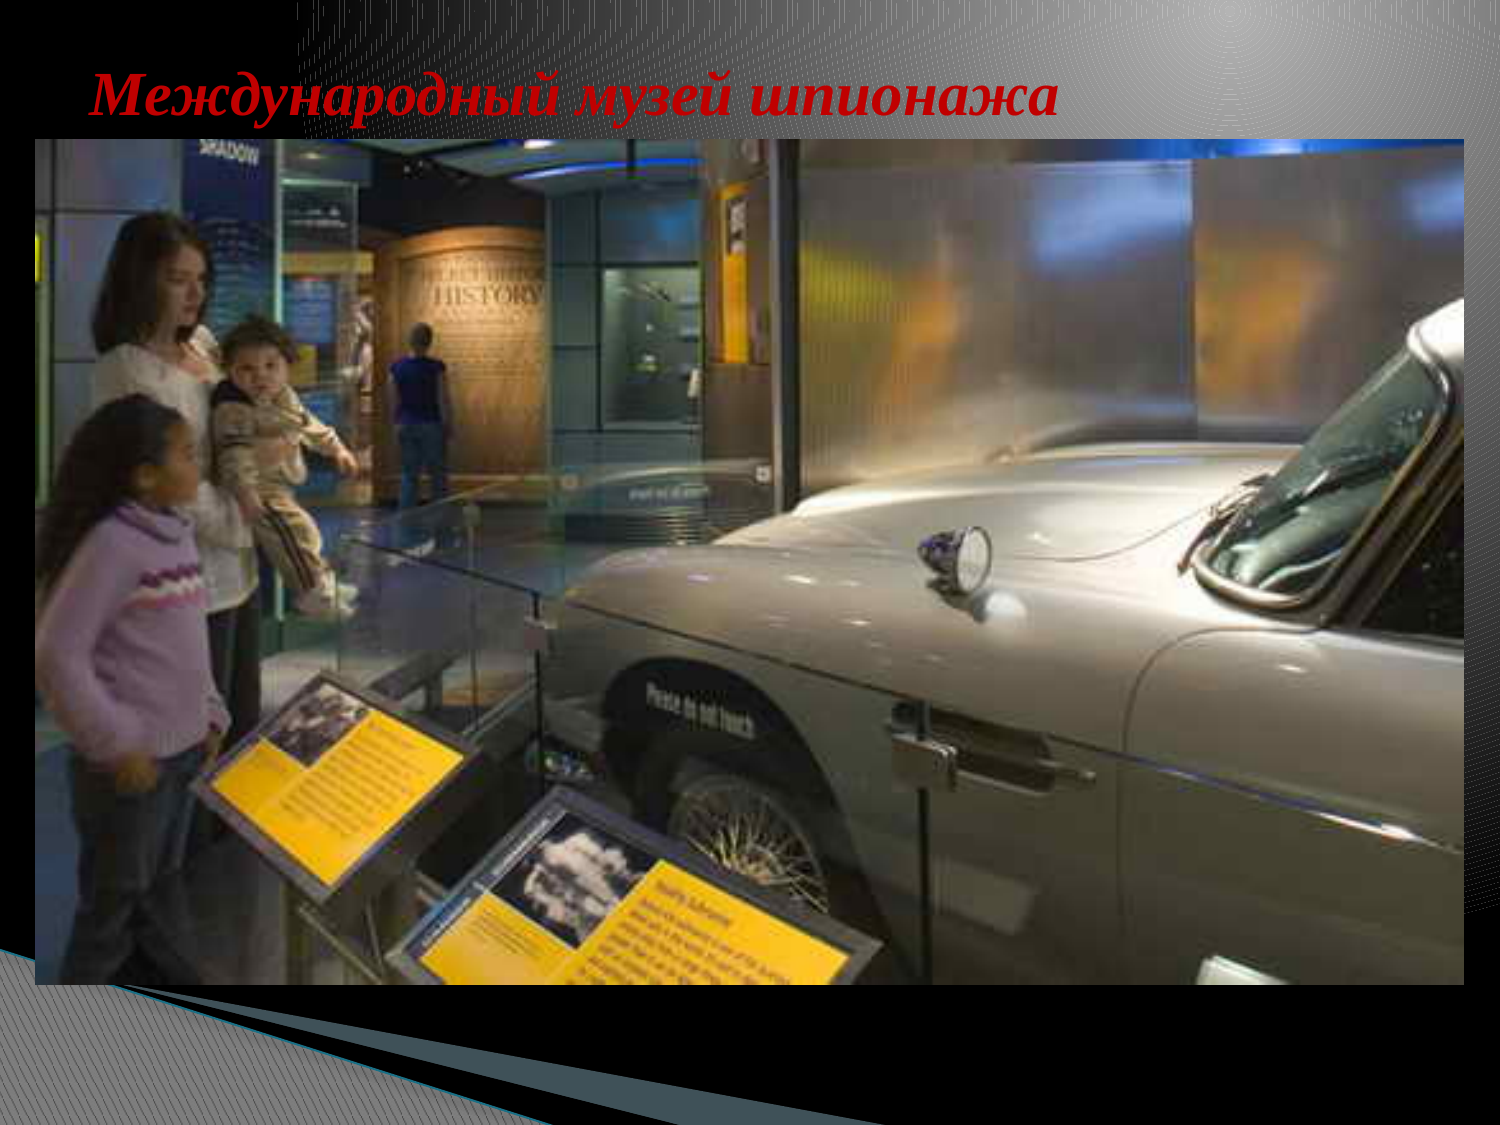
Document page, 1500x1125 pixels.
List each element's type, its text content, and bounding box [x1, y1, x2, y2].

title Международный музей шпионажа [75, 45, 1301, 139]
picture [0, 139, 1464, 1125]
